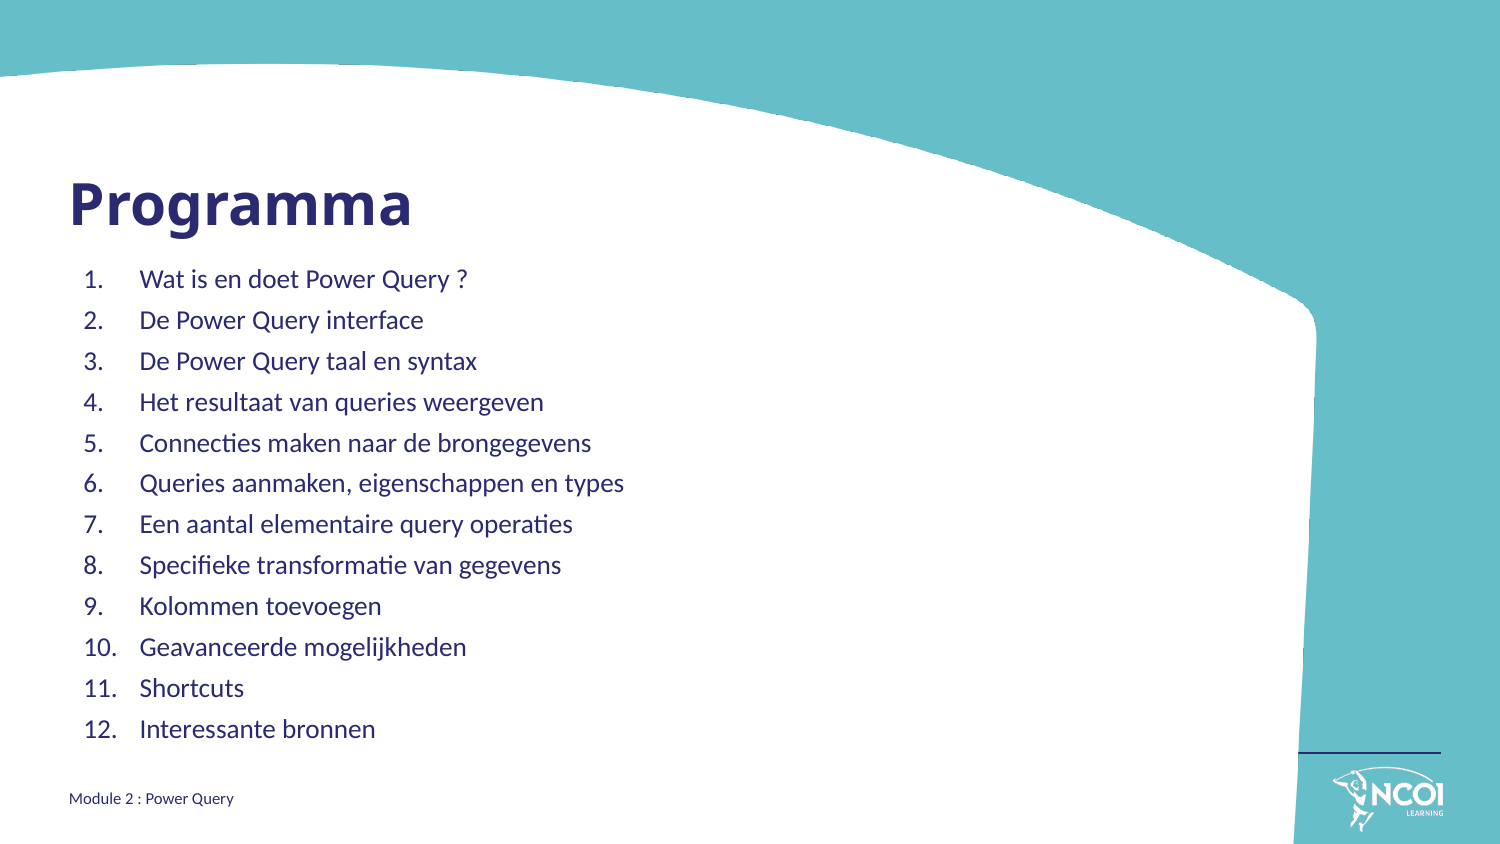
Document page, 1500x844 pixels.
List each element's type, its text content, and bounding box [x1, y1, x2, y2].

list Wat is en doet Power Query ? De Power Query interface De Power Query taal en syntax Het resultaat van queries weergeven Connecties maken naar de brongegevens Queries aanmaken, eigenschappen en types Een aantal elementaire query operaties Specifieke transformatie van gegevens Kolommen toevoegen Geavanceerde mogelijkheden Shortcuts Interessante bronnen [68, 257, 1315, 755]
footer Module 2 : Power Query [53, 775, 561, 821]
picture [0, 48, 1465, 844]
title Programma [68, 136, 1042, 238]
